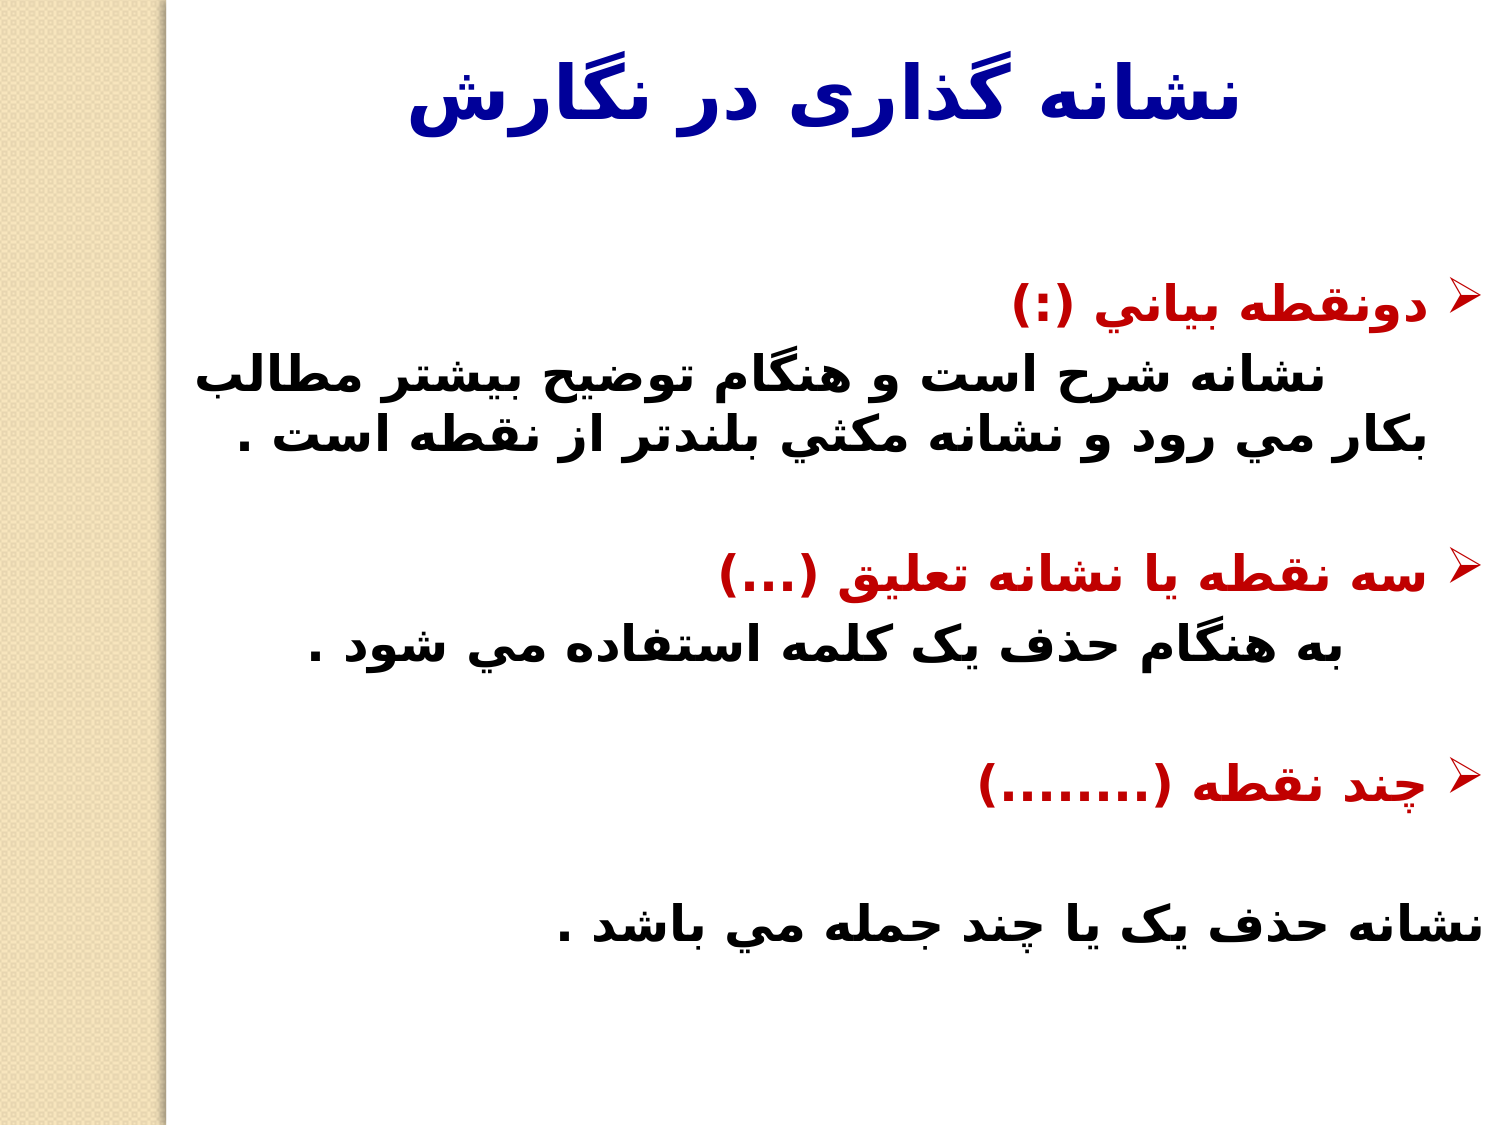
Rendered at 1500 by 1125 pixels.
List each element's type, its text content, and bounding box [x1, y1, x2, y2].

text_box دونقطه بياني (:) نشانه شرح است و هنگام توضيح بيشتر مطالب بکار مي رود و نشانه مکثي بلندتر از نقطه است . سه نقطه يا نشانه تعليق (...) به هنگام حذف يک کلمه استفاده مي شود . چند نقطه (........) نشانه حذف يک يا چند جمله مي باشد . [162, 264, 1500, 959]
text_box نشانه گذاری در نگارش [392, 37, 1259, 143]
